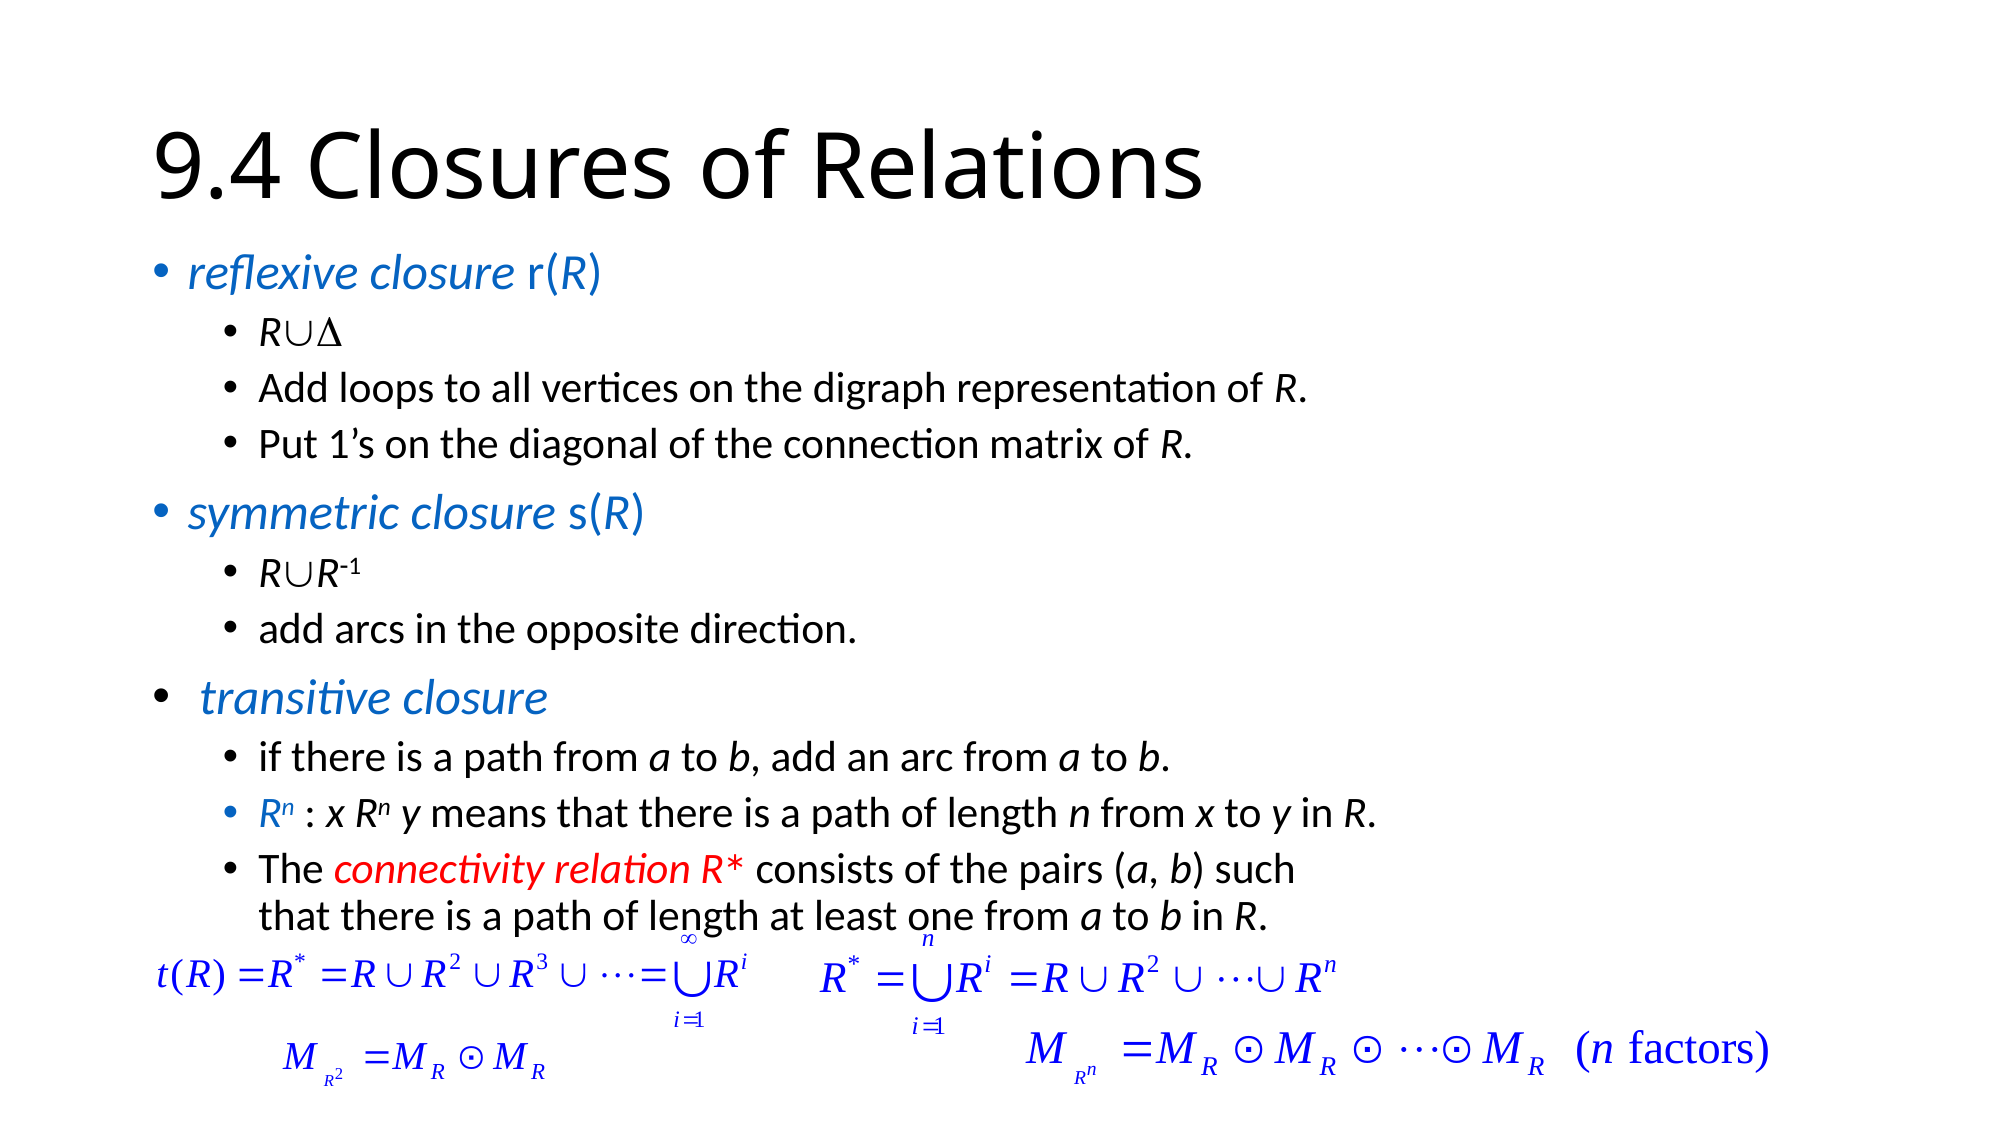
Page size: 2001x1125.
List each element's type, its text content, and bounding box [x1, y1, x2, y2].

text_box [1018, 1016, 1777, 1103]
list reflexive closure r(R) RÈD Add loops to all vertices on the digraph representation of R. Put 1’s on the diagonal of the connection matrix of R. symmetric closure s(R) RÈR-1 add arcs in the opposite direction. transitive closure if there is a path from a to b, add an arc from a to b. Rn : x Rn y means that there is a path of length n from x to y in R. The connectivity relation R∗ consists of the pairs (a, b) such that there is a path of length at least one from a to b in R. [137, 238, 1863, 952]
title 9.4 Closures of Relations [137, 59, 1863, 238]
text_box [811, 919, 1345, 1044]
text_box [276, 1036, 555, 1103]
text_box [151, 919, 760, 1036]
